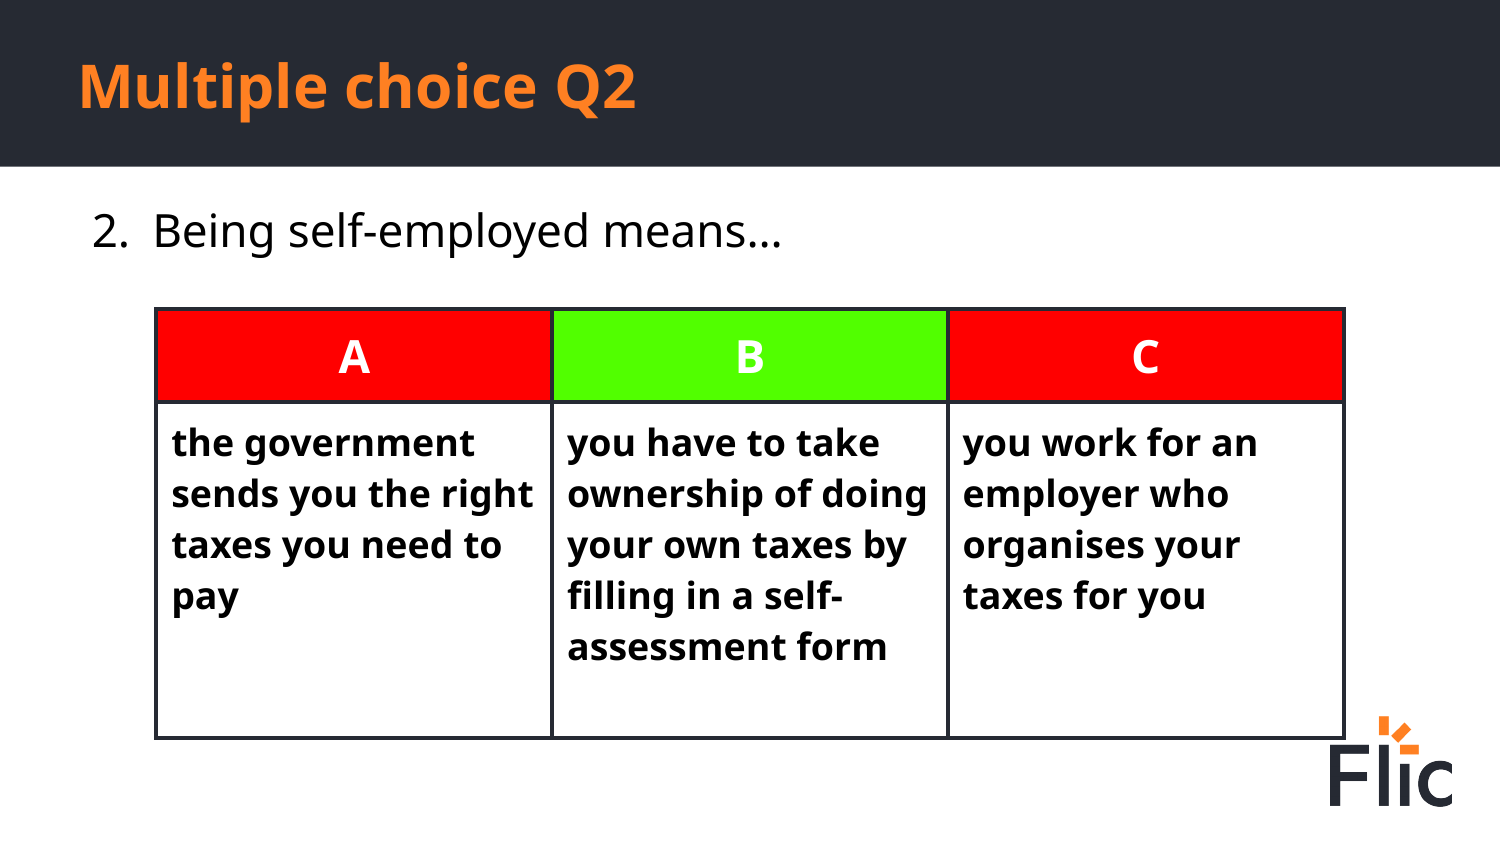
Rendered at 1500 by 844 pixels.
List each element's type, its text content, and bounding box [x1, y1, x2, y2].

table_header B [554, 311, 946, 400]
text_box Multiple choice Q2 [62, 41, 1374, 127]
table_cell you have to take ownership of doing your own taxes by filling in a self-assessment form [554, 404, 946, 736]
table_cell you work for an employer who organises your taxes for you [950, 404, 1342, 736]
picture [1330, 716, 1452, 807]
table_header A [158, 311, 550, 400]
table_cell the government sends you the right taxes you need to pay [158, 404, 550, 736]
table_header C [950, 311, 1342, 400]
text_box Being self-employed means… [62, 186, 1319, 272]
